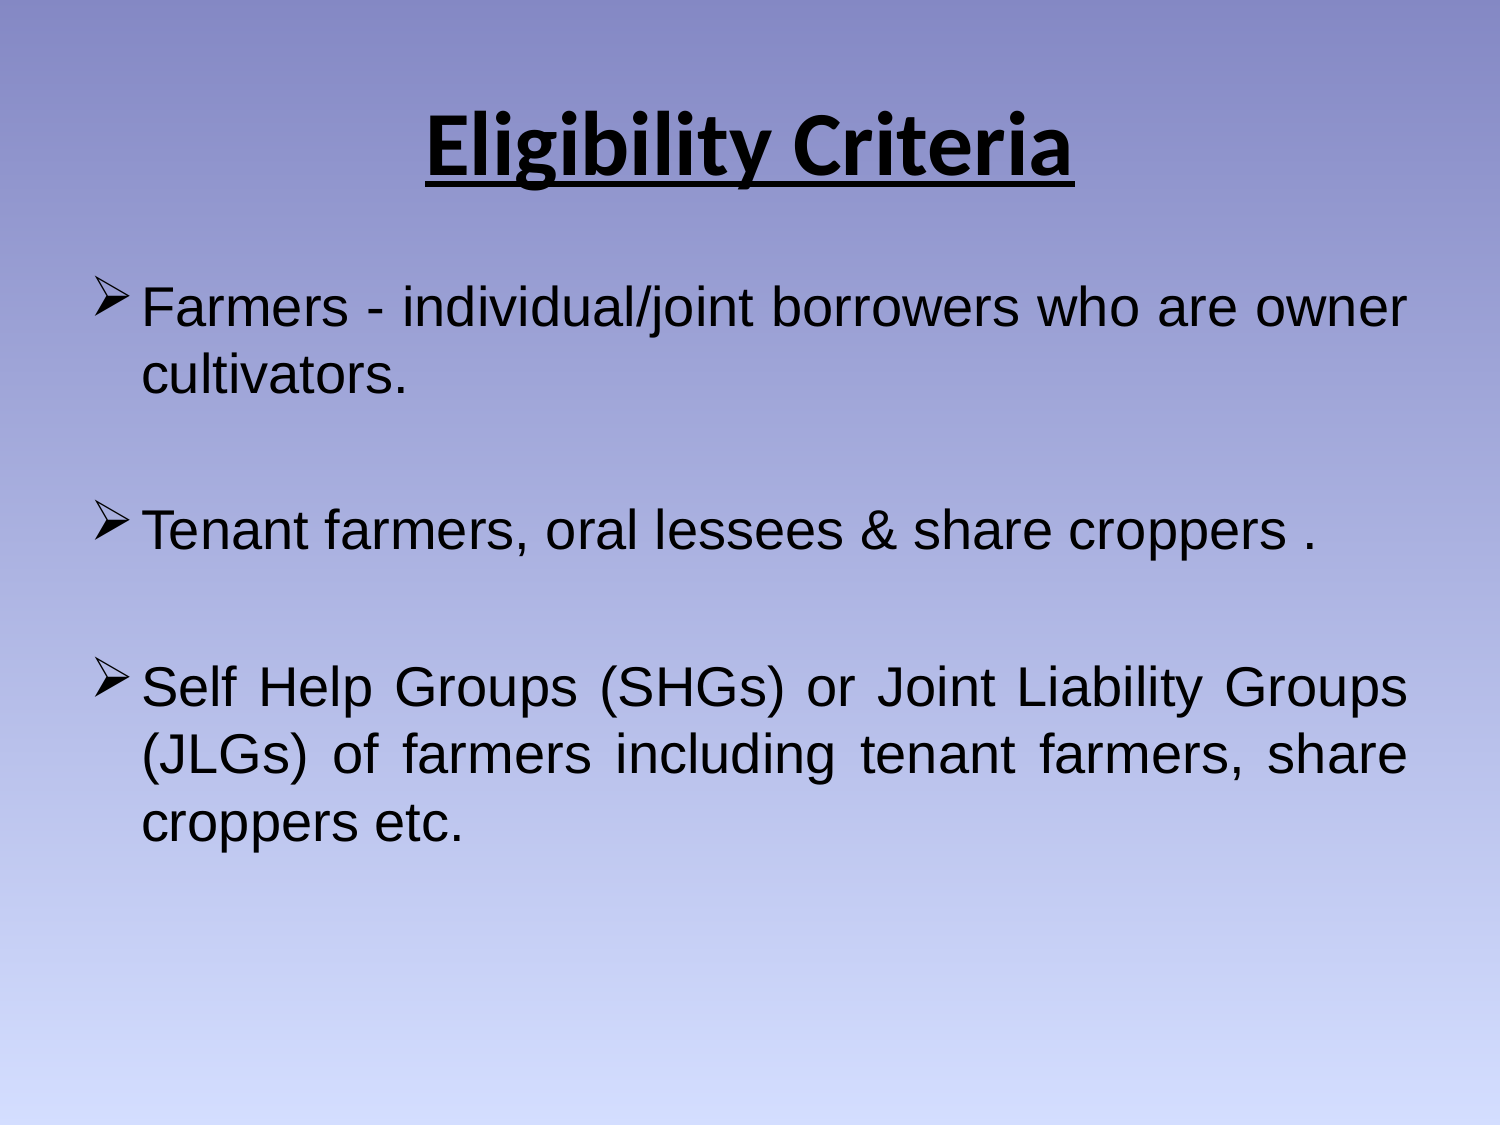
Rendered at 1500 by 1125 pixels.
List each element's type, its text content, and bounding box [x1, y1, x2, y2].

list Farmers - individual/joint borrowers who are owner cultivators. Tenant farmers, oral lessees & share croppers . Self Help Groups (SHGs) or Joint Liability Groups (JLGs) of farmers including tenant farmers, share croppers etc. [75, 262, 1425, 1005]
title Eligibility Criteria [75, 45, 1425, 233]
